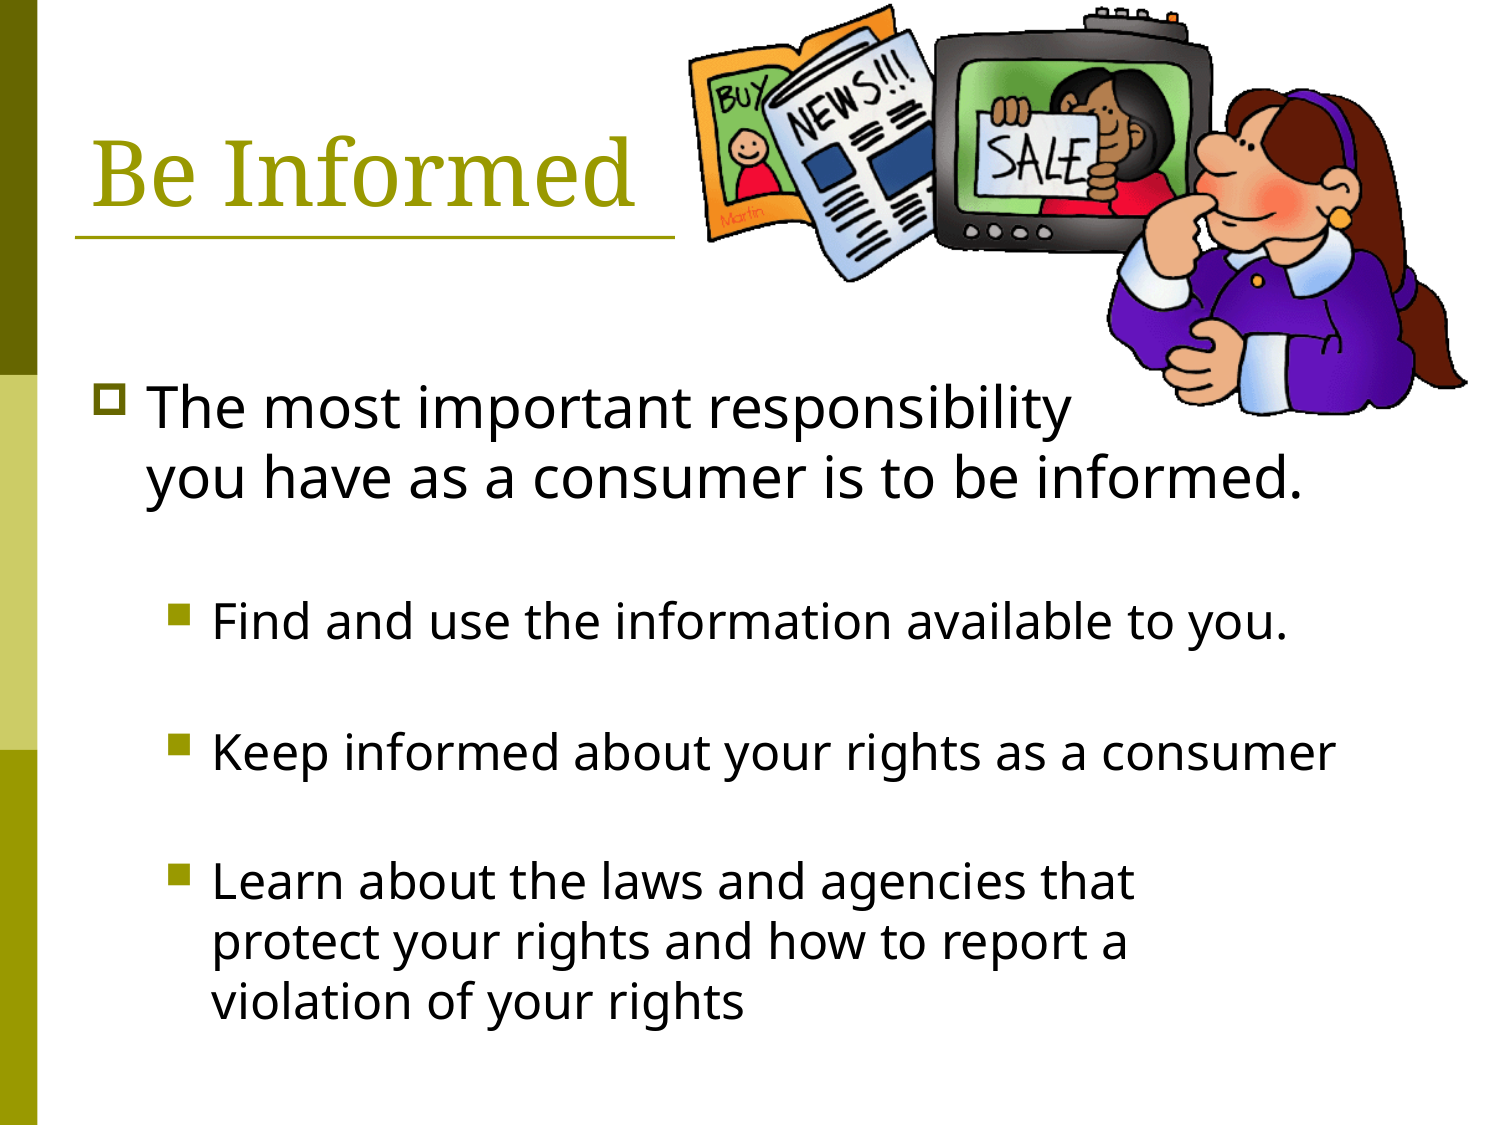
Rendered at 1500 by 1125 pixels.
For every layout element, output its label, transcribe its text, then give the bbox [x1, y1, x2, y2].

list The most important responsibility you have as a consumer is to be informed. Find and use the information available to you. Keep informed about your rights as a consumer Learn about the laws and agencies that protect your rights and how to report a violation of your rights [74, 362, 1476, 1088]
picture [674, 0, 1479, 444]
title Be Informed [74, 45, 669, 233]
